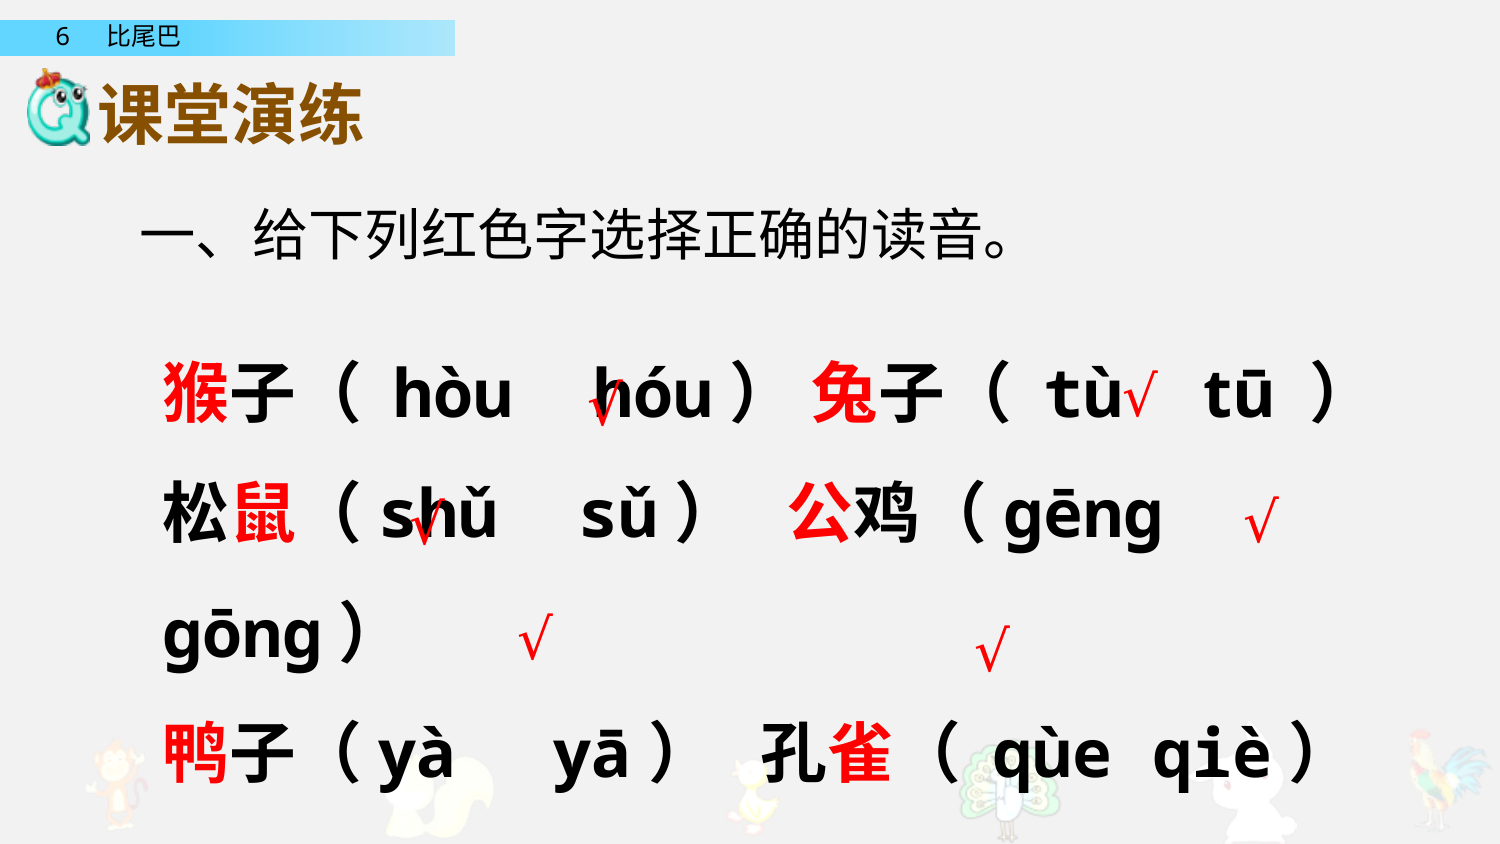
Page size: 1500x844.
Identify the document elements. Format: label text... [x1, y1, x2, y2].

text_box 猴子（ hòu hóu） 兔子（ tù tū ） 松鼠（shǔ sǔ） 公鸡（gēng gōng） 鸭子（yà yā） 孔雀（ qùe qiè） [147, 303, 1412, 799]
text_box √ [1232, 480, 1292, 560]
text_box 一、给下列红色字选择正确的读音。 [128, 193, 1051, 273]
text_box √ [398, 482, 457, 562]
text_box √ [963, 609, 1022, 689]
text_box √ [505, 597, 565, 677]
text_box 课堂演练 [89, 68, 383, 158]
text_box √ [1111, 354, 1170, 433]
text_box √ [576, 363, 635, 442]
picture [27, 68, 90, 146]
